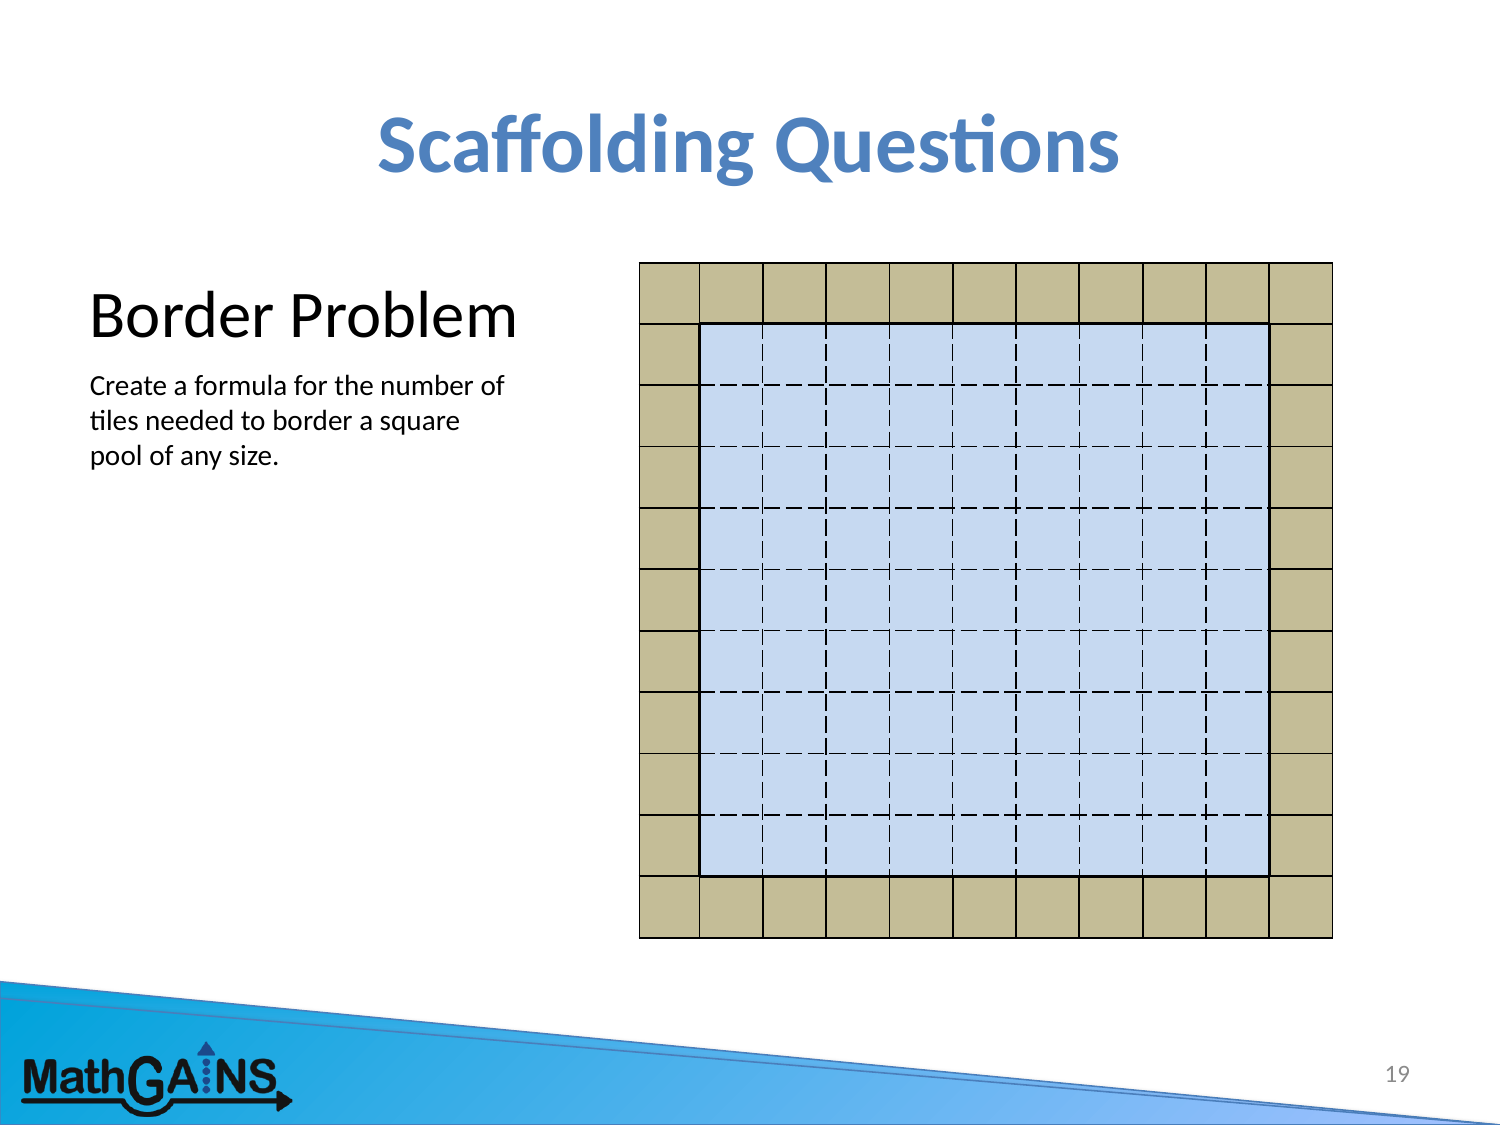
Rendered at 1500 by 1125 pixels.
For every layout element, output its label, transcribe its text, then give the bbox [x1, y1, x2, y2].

table_cell [1271, 386, 1332, 446]
table_cell [1271, 447, 1332, 507]
table_cell [953, 446, 1016, 508]
table_cell [889, 569, 953, 631]
table_cell [889, 508, 953, 569]
table_cell [1271, 754, 1332, 814]
table_header [700, 264, 762, 322]
table_cell [889, 815, 953, 875]
slide_number 19 [1074, 1042, 1425, 1103]
table_cell [1206, 754, 1268, 815]
table_cell [701, 815, 763, 875]
table_cell [1206, 692, 1268, 754]
table_cell [1079, 385, 1143, 446]
table_cell [701, 508, 763, 569]
table_header [1207, 264, 1268, 322]
table_cell [889, 631, 953, 692]
table_cell [1206, 325, 1268, 385]
table_cell [1271, 570, 1332, 630]
table_cell [1016, 815, 1079, 875]
table_cell [1017, 878, 1078, 937]
table_cell [640, 816, 698, 875]
table_cell [1143, 692, 1206, 754]
table_cell [640, 325, 698, 384]
table_cell [889, 385, 953, 446]
table_cell [701, 569, 763, 631]
table_cell [763, 754, 826, 815]
table_cell [1016, 754, 1079, 815]
table_cell [1143, 446, 1206, 508]
table_cell [640, 570, 698, 630]
table_cell [1016, 446, 1079, 508]
table_cell [1016, 569, 1079, 631]
table_cell [763, 569, 826, 631]
table_cell [640, 386, 698, 446]
table_cell [640, 509, 698, 568]
picture [61, 1068, 83, 1093]
table_cell [701, 754, 763, 815]
table_cell [763, 385, 826, 446]
table_cell [1271, 509, 1332, 568]
table_cell [640, 877, 699, 937]
picture [22, 1041, 293, 1117]
table_header [1144, 264, 1205, 322]
table_cell [1143, 325, 1206, 385]
table_cell [1206, 508, 1268, 569]
table_cell [1143, 569, 1206, 631]
table_cell [1079, 754, 1143, 815]
table_cell [763, 815, 826, 875]
table_cell [1144, 878, 1205, 937]
table_cell [1079, 692, 1143, 754]
table_cell [889, 754, 953, 815]
table_cell [1143, 754, 1206, 815]
table_cell [953, 754, 1016, 815]
table_header [1270, 264, 1332, 323]
table_cell [827, 878, 889, 937]
table_cell [953, 508, 1016, 569]
table_cell [763, 446, 826, 508]
table_cell [1080, 878, 1142, 937]
table_cell [1271, 632, 1332, 691]
table_cell [763, 692, 826, 754]
table_cell [826, 631, 889, 692]
table_header [764, 264, 825, 322]
table_cell [826, 325, 889, 385]
table_cell [1206, 569, 1268, 631]
table_header [827, 264, 889, 322]
table_cell [826, 692, 889, 754]
table_cell [640, 632, 698, 691]
table_cell [1016, 325, 1079, 385]
table_cell [826, 754, 889, 815]
table_cell [953, 569, 1016, 631]
table_cell [1143, 385, 1206, 446]
table_header [1017, 264, 1078, 322]
table_cell [1016, 385, 1079, 446]
table_cell [1016, 631, 1079, 692]
table_cell [701, 631, 763, 692]
table_header [954, 264, 1015, 322]
picture [25, 1060, 56, 1093]
table_cell [1079, 569, 1143, 631]
table_cell [640, 693, 698, 753]
table_header [640, 264, 699, 323]
table_cell [1271, 325, 1332, 384]
table_cell [1143, 631, 1206, 692]
table_cell [764, 878, 825, 937]
table_cell [701, 692, 763, 754]
table_cell [701, 385, 763, 446]
table_cell [763, 508, 826, 569]
table_cell [700, 878, 762, 937]
table_cell [953, 631, 1016, 692]
table_cell [1206, 446, 1268, 508]
table_cell [953, 815, 1016, 875]
table_cell [1271, 693, 1332, 753]
table_cell [1206, 631, 1268, 692]
table_cell [826, 815, 889, 875]
table_cell [1143, 508, 1206, 569]
table_cell [1079, 325, 1143, 385]
table_cell [1079, 508, 1143, 569]
table_cell [1207, 878, 1268, 937]
table_cell [826, 446, 889, 508]
table_cell [826, 508, 889, 569]
table_cell [1079, 815, 1143, 875]
table_cell [889, 325, 953, 385]
table_cell [701, 446, 763, 508]
table_cell [701, 325, 763, 385]
table_cell [763, 631, 826, 692]
table_header [890, 264, 952, 322]
table_cell [1271, 816, 1332, 875]
table_cell [1270, 877, 1332, 937]
table_cell [1016, 508, 1079, 569]
table_cell [1143, 815, 1206, 875]
title Scaffolding Questions [75, 45, 1425, 233]
table_cell [826, 385, 889, 446]
text_box Border Problem [74, 262, 595, 358]
table_cell [1016, 692, 1079, 754]
table_cell [826, 569, 889, 631]
table_header [1080, 264, 1142, 322]
table_cell [1206, 815, 1268, 875]
table_cell [1079, 446, 1143, 508]
table_cell [889, 446, 953, 508]
table_cell [1079, 631, 1143, 692]
table_cell [953, 325, 1016, 385]
table_cell [889, 692, 953, 754]
table_cell [890, 878, 952, 937]
table_cell [763, 325, 826, 385]
table_cell [640, 754, 698, 814]
table_cell [953, 385, 1016, 446]
text_box Create a formula for the number of tiles needed to border a square pool of any size. [74, 359, 525, 479]
table_cell [640, 447, 698, 507]
table_cell [953, 692, 1016, 754]
table_cell [1206, 385, 1268, 446]
table_cell [954, 878, 1015, 937]
